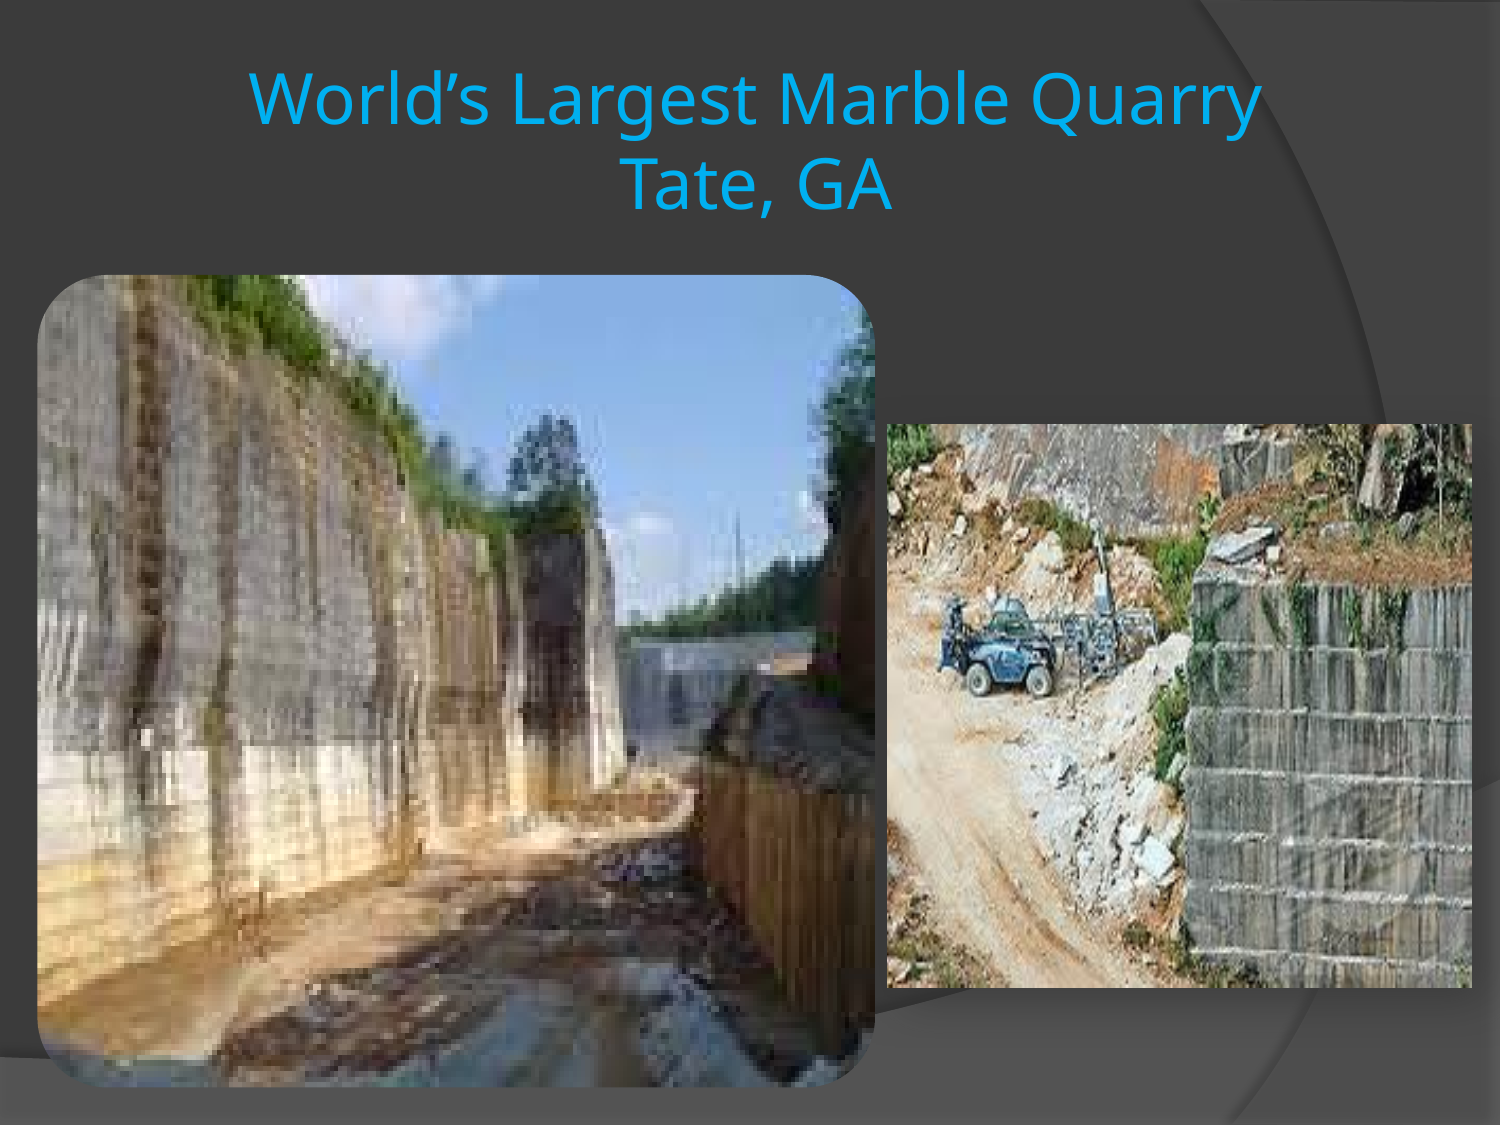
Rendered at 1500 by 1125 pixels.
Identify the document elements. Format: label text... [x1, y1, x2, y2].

title World’s Largest Marble Quarry Tate, GA [75, 45, 1438, 233]
picture [887, 424, 1473, 988]
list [37, 274, 876, 1088]
